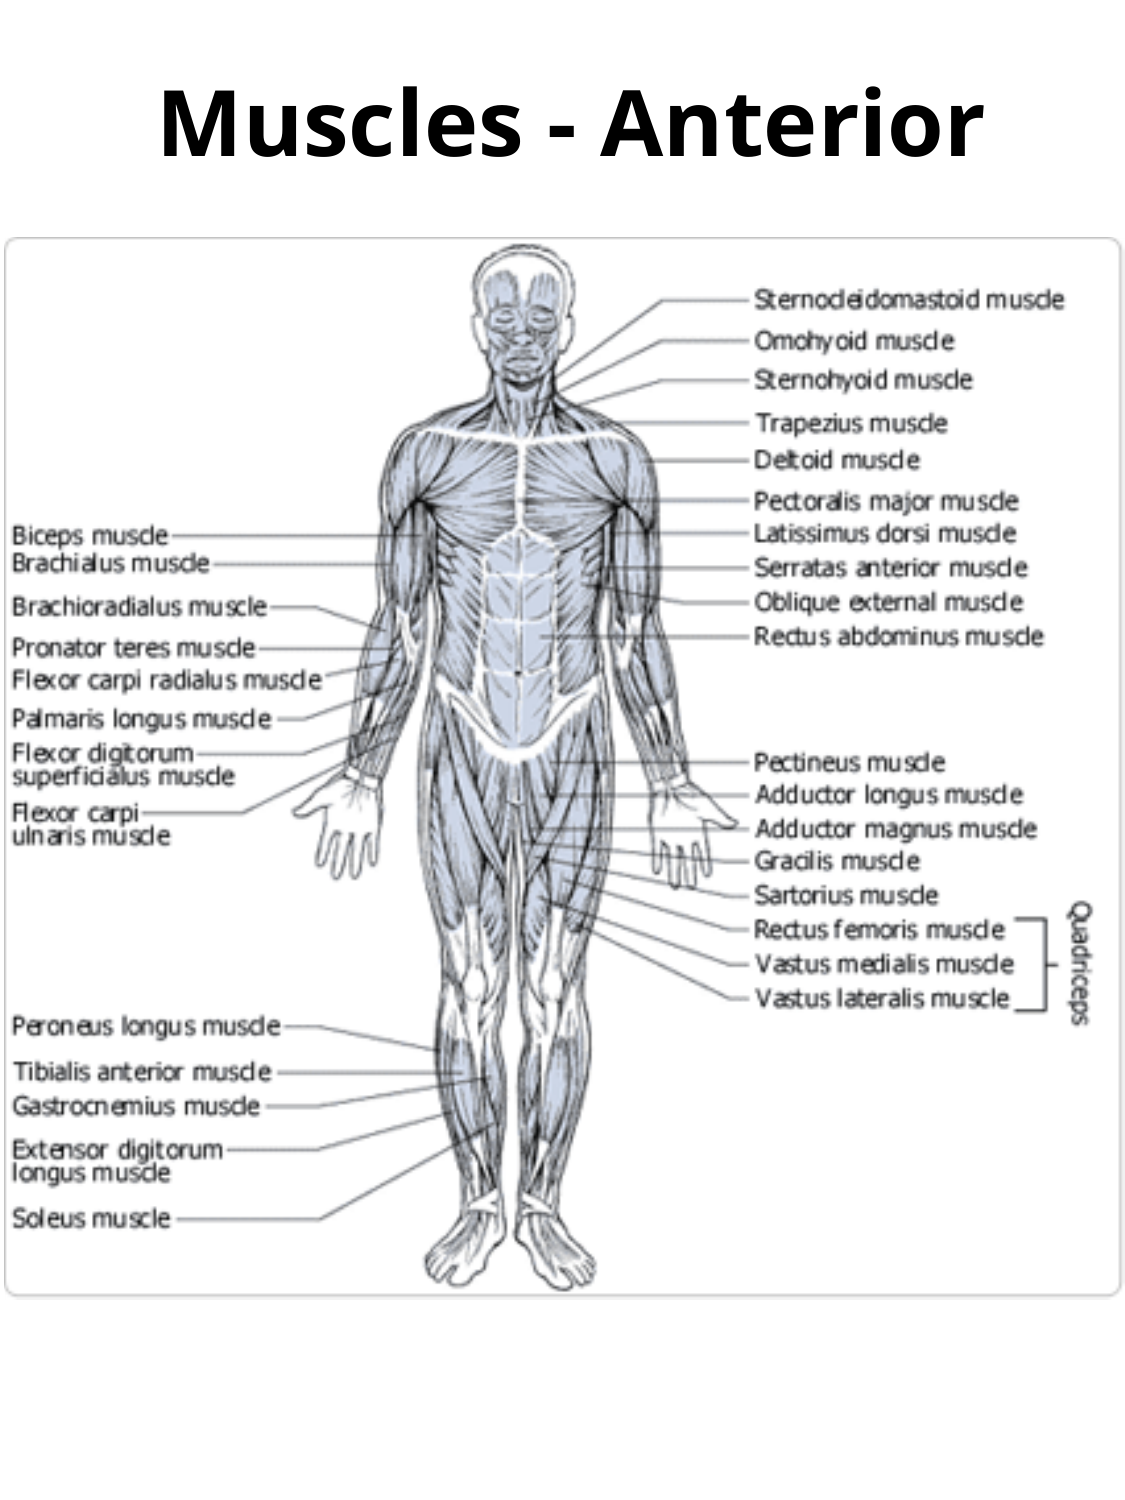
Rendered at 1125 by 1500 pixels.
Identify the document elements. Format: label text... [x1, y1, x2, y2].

title Muscles - Anterior [68, 37, 1075, 203]
picture [3, 237, 1125, 1301]
